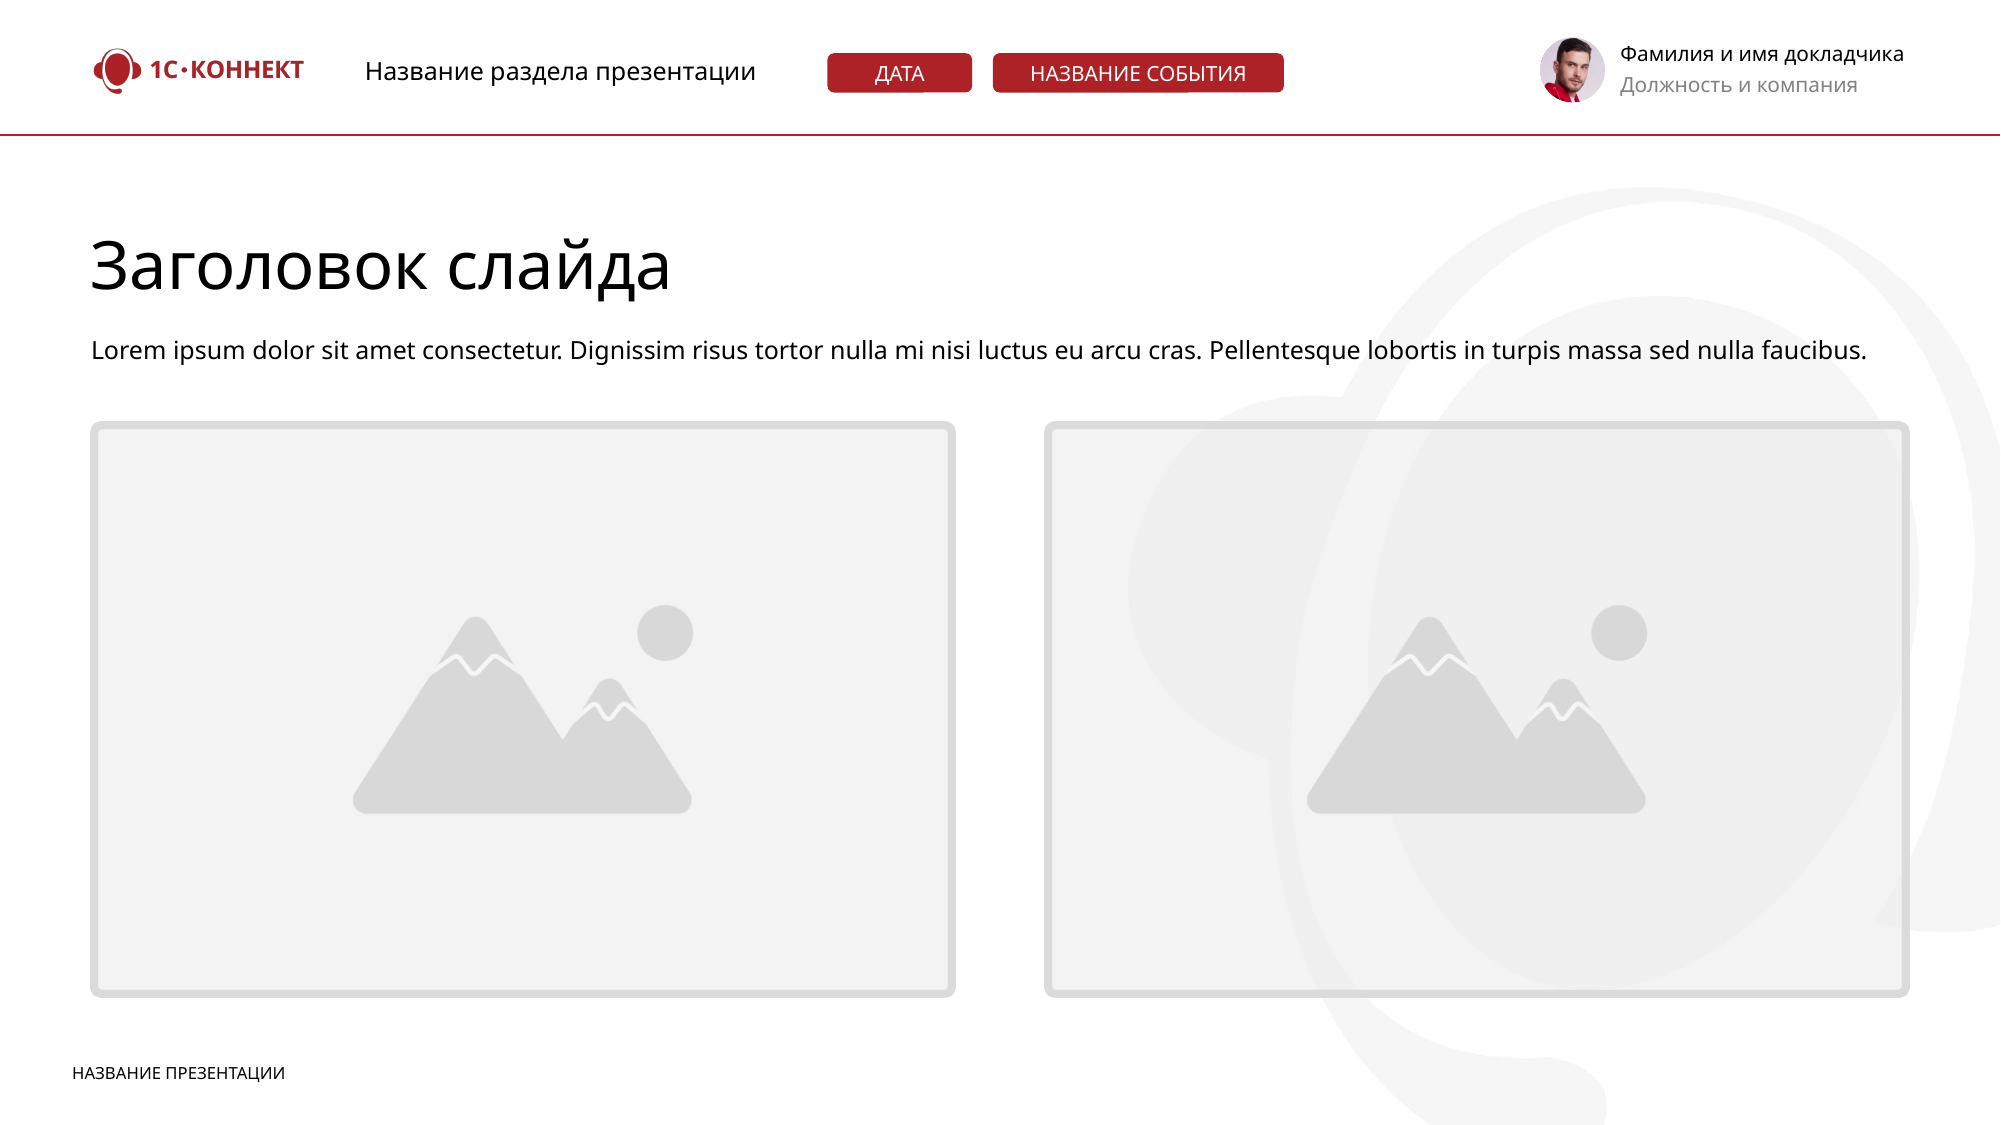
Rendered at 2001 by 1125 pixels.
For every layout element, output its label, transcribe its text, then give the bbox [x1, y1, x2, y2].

text_box Заголовок слайда [90, 222, 696, 303]
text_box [1539, 37, 1910, 103]
text_box ДАТА [827, 53, 973, 93]
text_box Название раздела презентации [364, 54, 766, 85]
text_box Lorem ipsum dolor sit amet consectetur. Dignissim risus tortor nulla mi nisi luctus eu arcu cras. Pellentesque lobortis in turpis massa sed nulla faucibus. [90, 334, 1910, 375]
text_box НАЗВАНИЕ СОБЫТИЯ [992, 53, 1284, 93]
picture [0, 0, 2001, 1125]
footer НАЗВАНИЕ ПРЕЗЕНТАЦИИ [72, 1042, 747, 1103]
